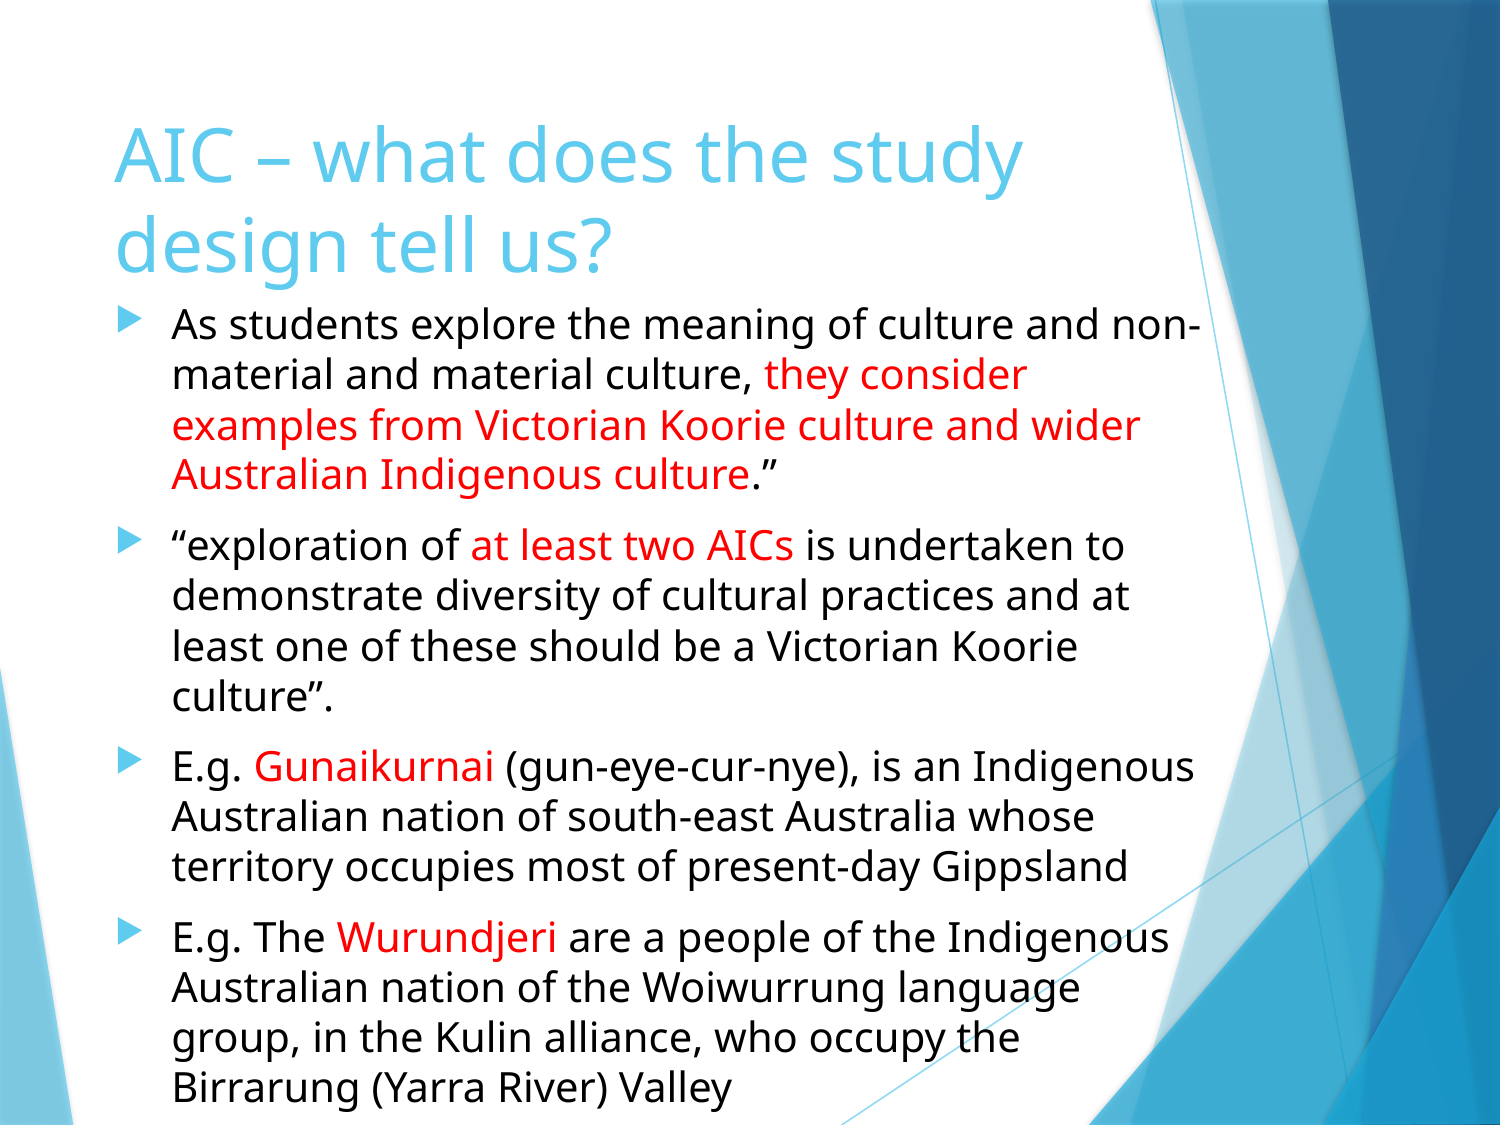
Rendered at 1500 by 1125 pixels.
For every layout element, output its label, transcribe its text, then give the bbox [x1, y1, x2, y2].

list As students explore the meaning of culture and non-material and material culture, they consider examples from Victorian Koorie culture and wider Australian Indigenous culture.” “exploration of at least two AICs is undertaken to demonstrate diversity of cultural practices and at least one of these should be a Victorian Koorie culture”. E.g. Gunaikurnai (gun-eye-cur-nye), is an Indigenous Australian nation of south-east Australia whose territory occupies most of present-day Gippsland E.g. The Wurundjeri are a people of the Indigenous Australian nation of the Woiwurrung language group, in the Kulin alliance, who occupy the Birrarung (Yarra River) Valley [99, 290, 1223, 1031]
title AIC – what does the study design tell us? [99, 99, 1142, 290]
